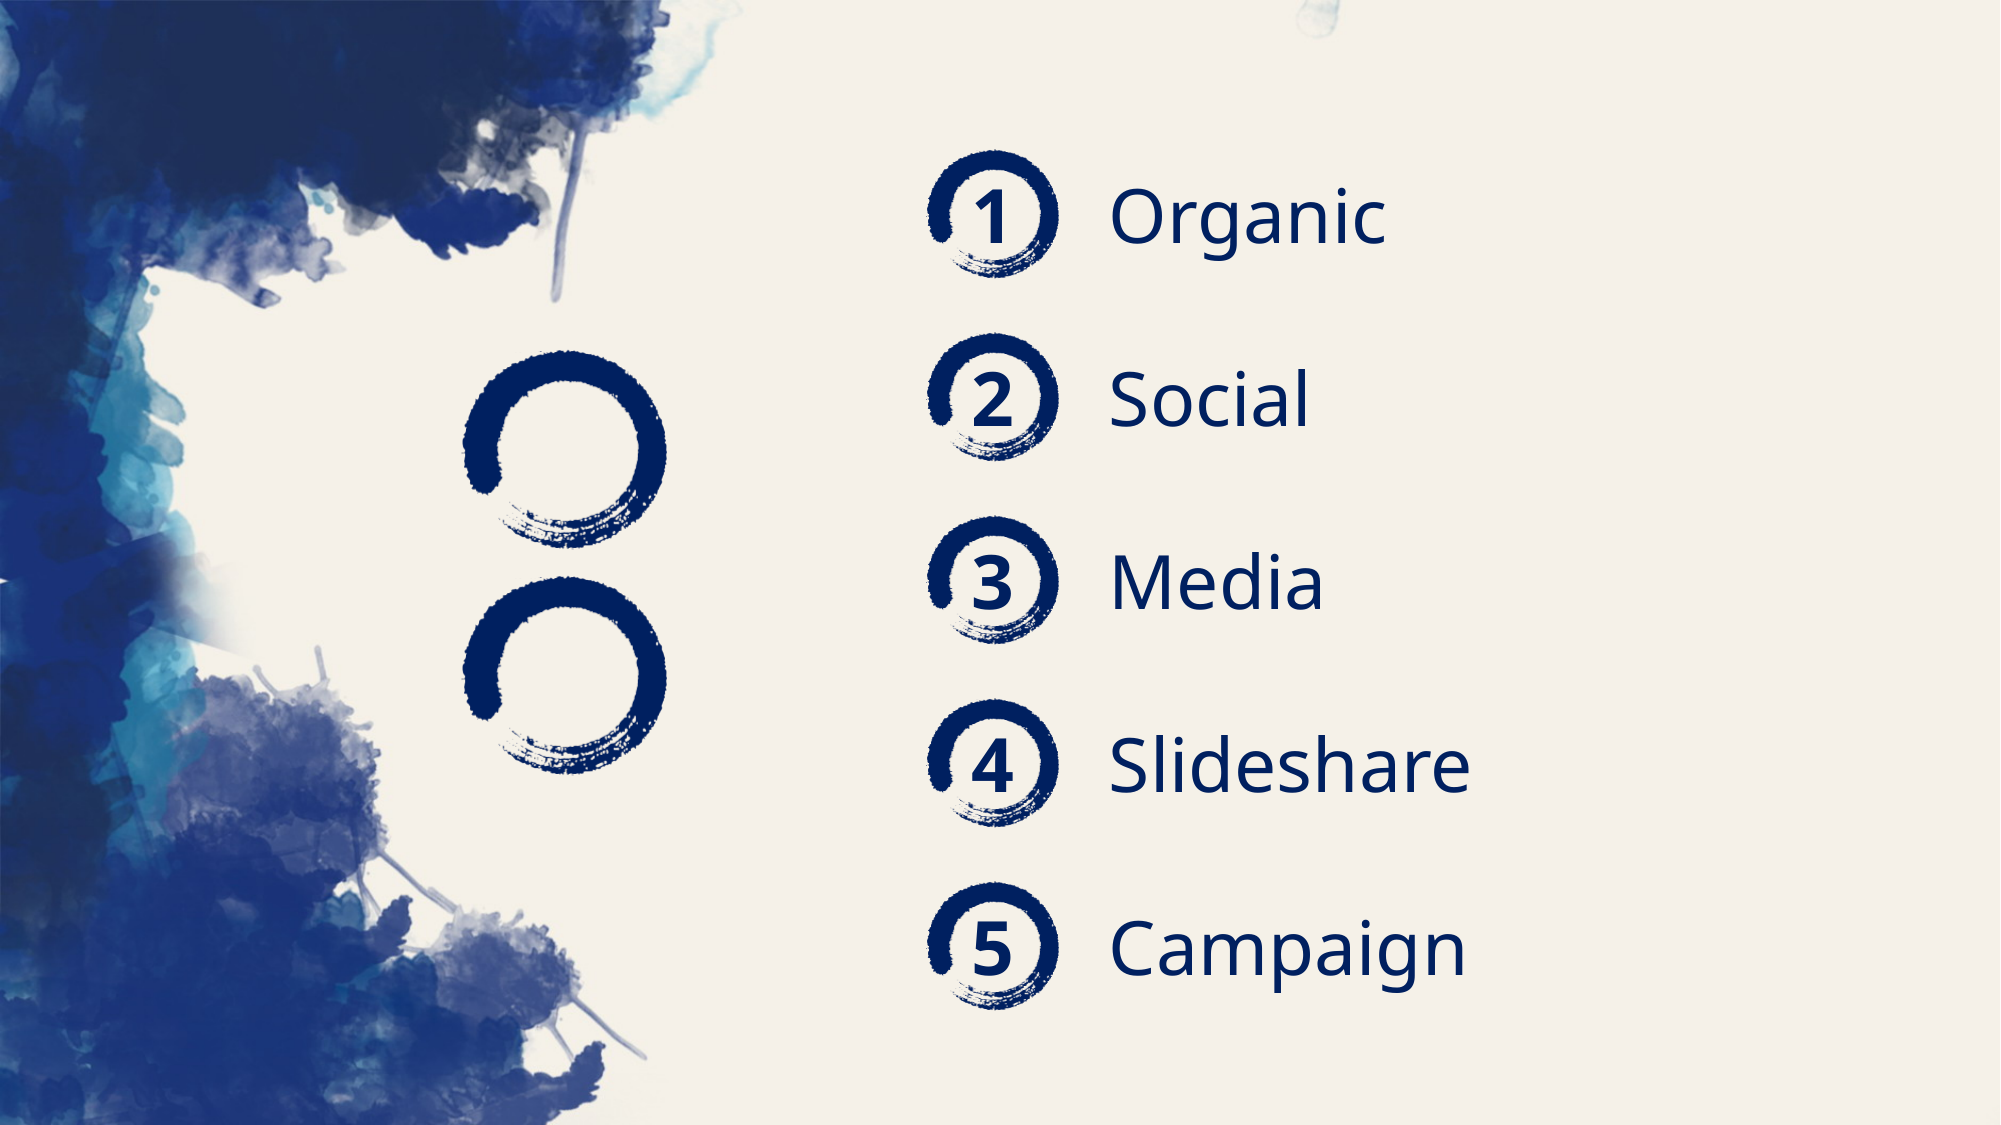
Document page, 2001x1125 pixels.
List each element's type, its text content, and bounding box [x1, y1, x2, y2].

picture [0, 0, 2001, 1125]
text_box Social [1094, 343, 1854, 449]
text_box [926, 515, 1059, 645]
text_box Campaign [1094, 892, 1854, 998]
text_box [926, 881, 1059, 1011]
text_box Media [1094, 526, 1854, 632]
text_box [926, 149, 1059, 279]
text_box Slideshare [1094, 709, 1854, 815]
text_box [926, 698, 1059, 828]
text_box Organic [1094, 160, 1854, 266]
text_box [926, 332, 1059, 462]
